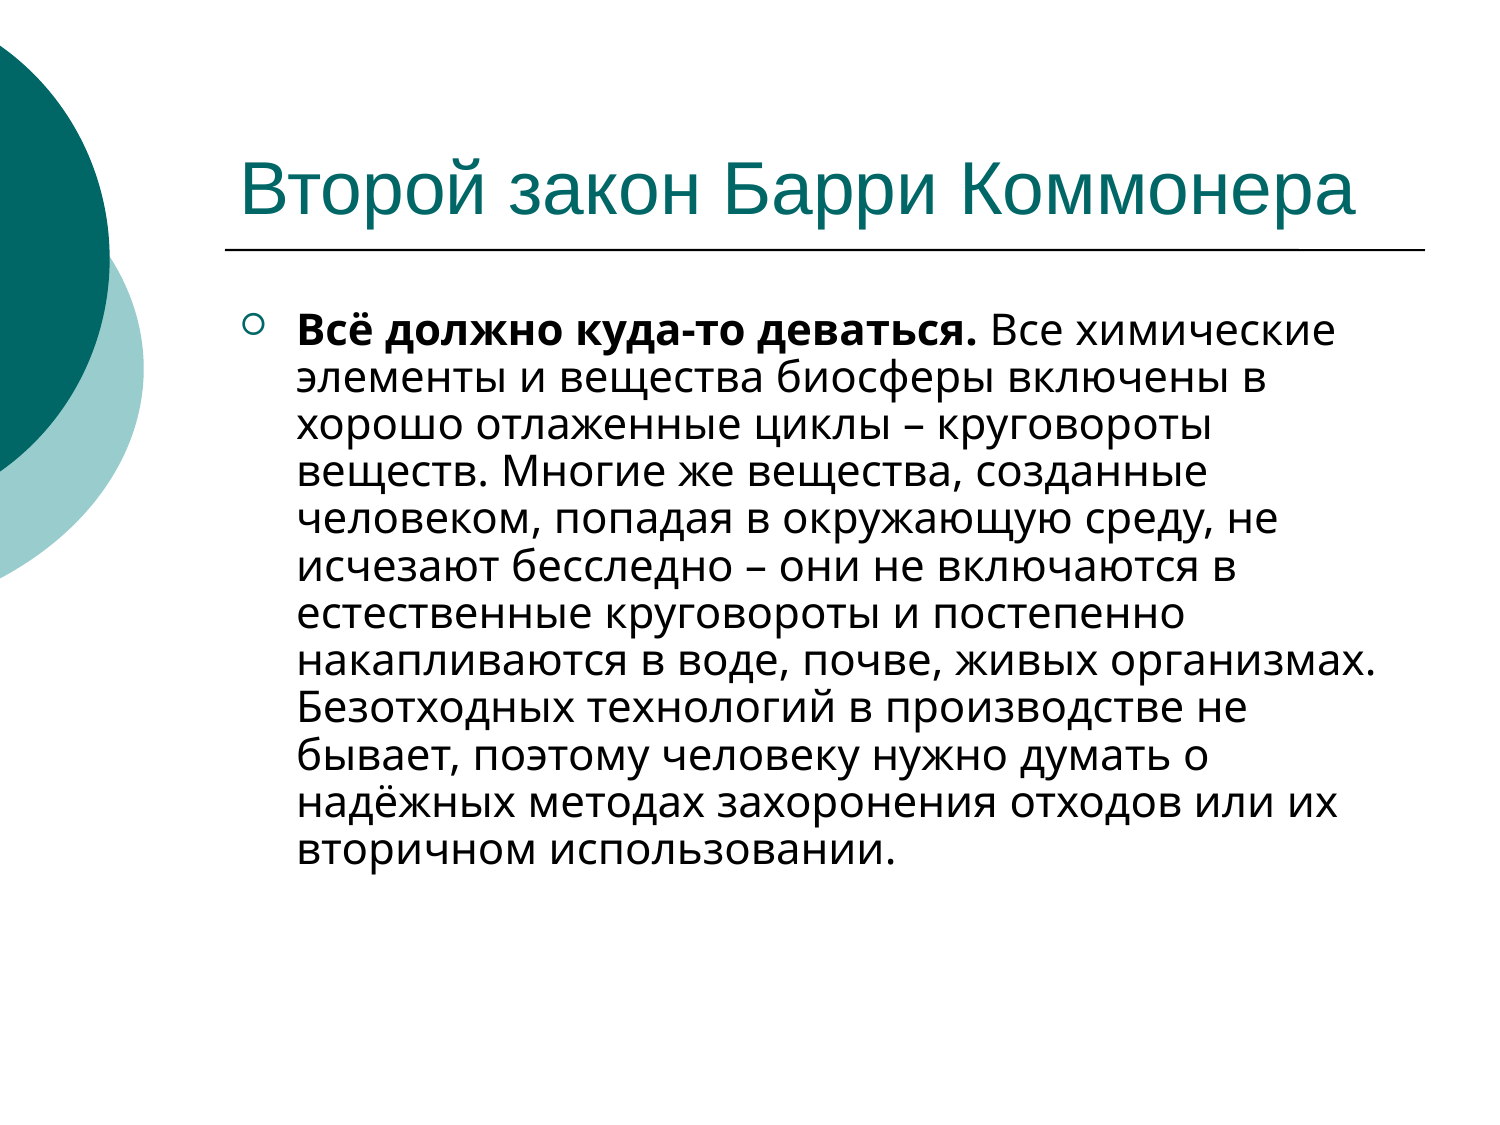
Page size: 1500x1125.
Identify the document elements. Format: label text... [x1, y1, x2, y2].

list Всё должно куда-то деваться. Все химические элементы и вещества биосферы включены в хорошо отлаженные циклы – круговороты веществ. Многие же вещества, созданные человеком, попадая в окружающую среду, не исчезают бесследно – они не включаются в естественные круговороты и постепенно накапливаются в воде, почве, живых организмах. Безотходных технологий в производстве не бывает, поэтому человеку нужно думать о надёжных методах захоронения отходов или их вторичном использовании. [224, 299, 1425, 975]
title Второй закон Барри Коммонера [224, 49, 1425, 238]
